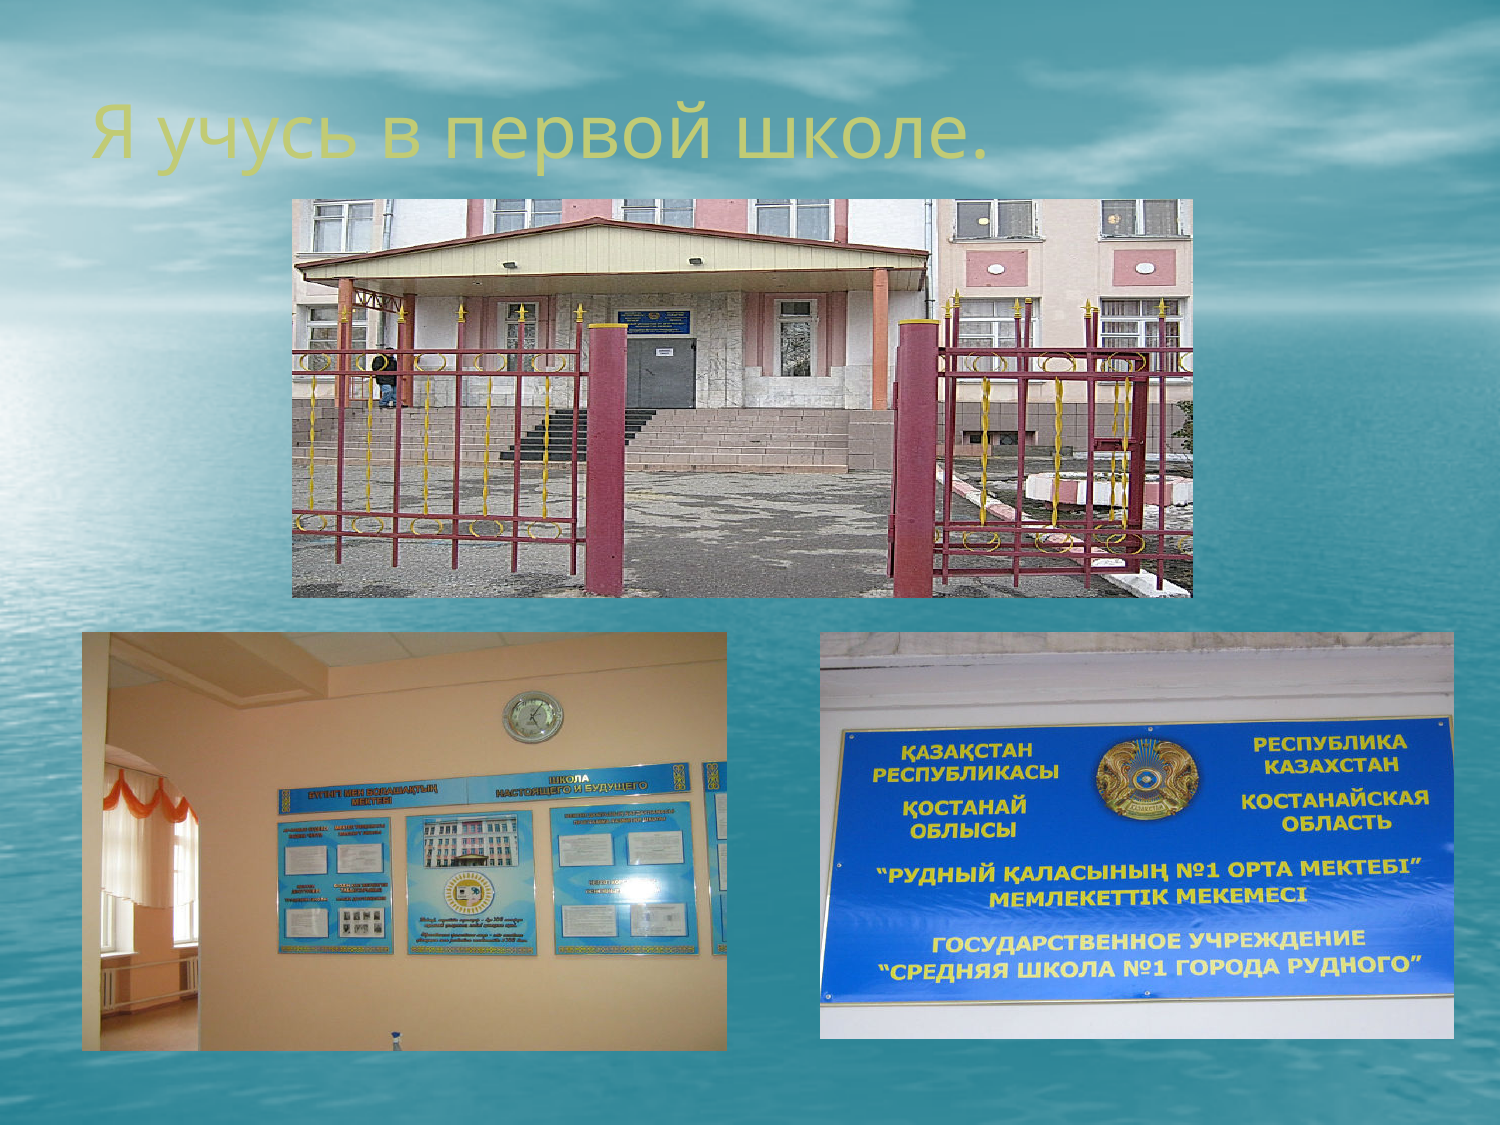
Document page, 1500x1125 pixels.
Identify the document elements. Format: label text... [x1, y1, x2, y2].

title Я учусь в первой школе. [74, 34, 1426, 223]
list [292, 198, 1194, 598]
picture [81, 632, 727, 1051]
picture [820, 632, 1454, 1040]
